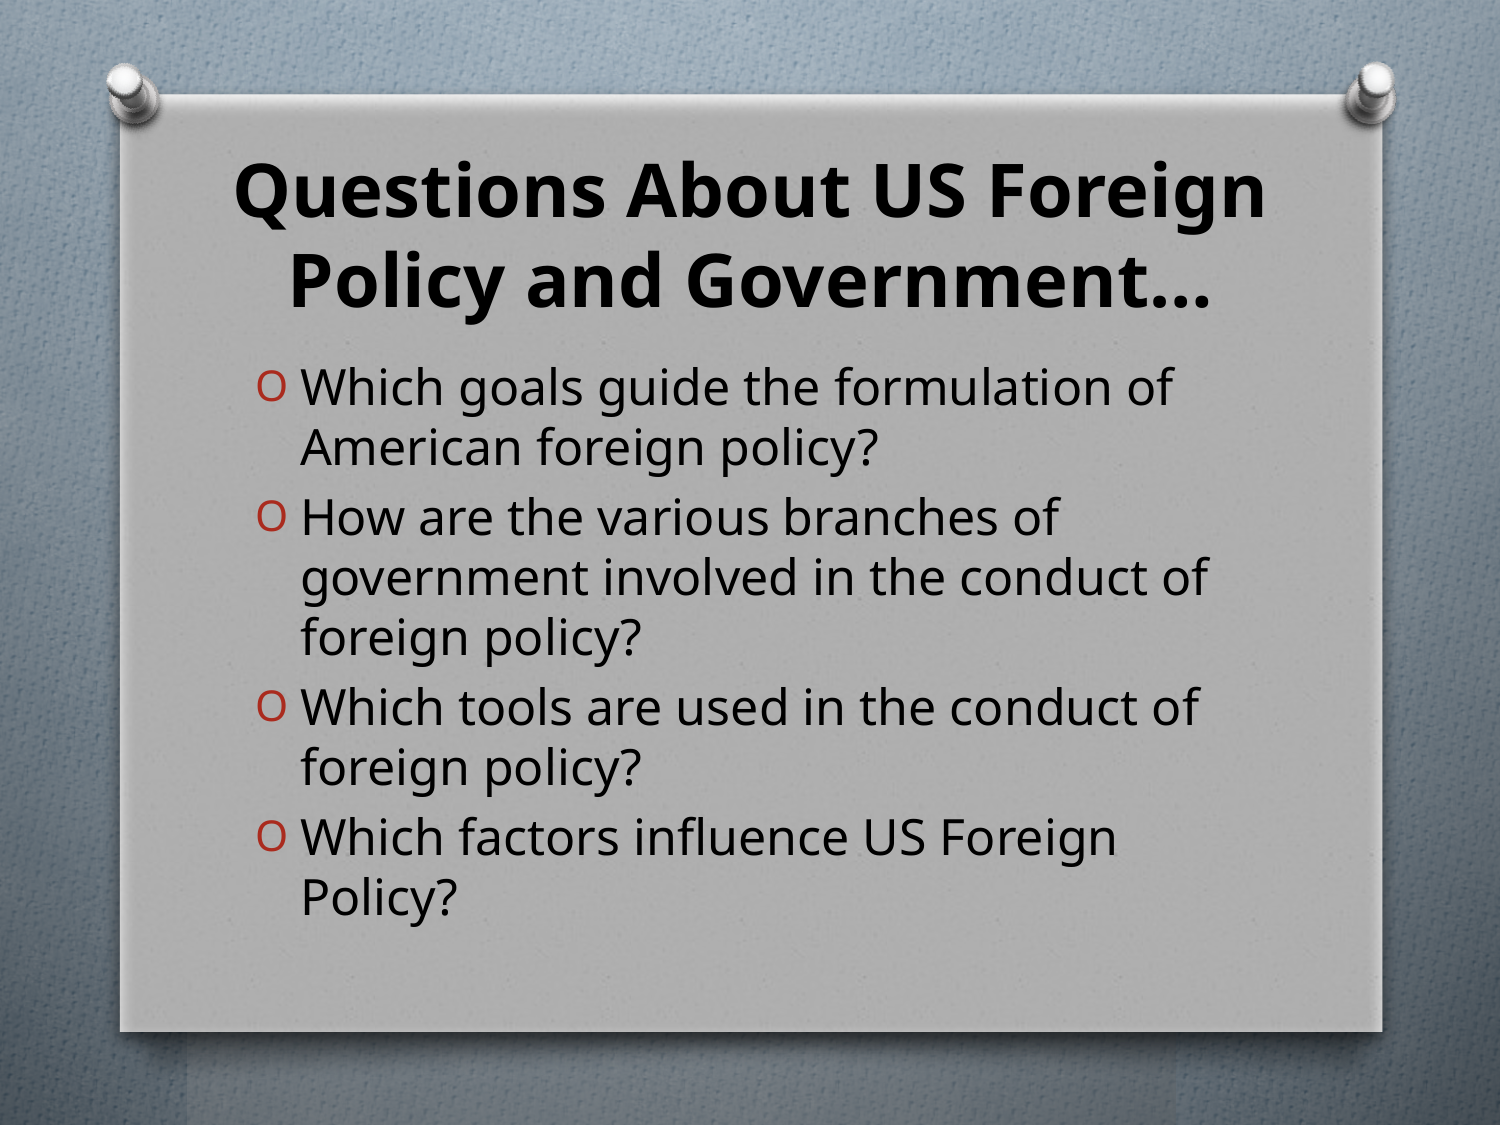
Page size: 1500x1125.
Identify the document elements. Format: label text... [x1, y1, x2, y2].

picture [1317, 35, 1439, 156]
picture [75, 29, 198, 153]
list Which goals guide the formulation of American foreign policy? How are the various branches of government involved in the conduct of foreign policy? Which tools are used in the conduct of foreign policy? Which factors influence US Foreign Policy? [240, 347, 1257, 939]
title Questions About US Foreign Policy and Government… [179, 134, 1323, 332]
